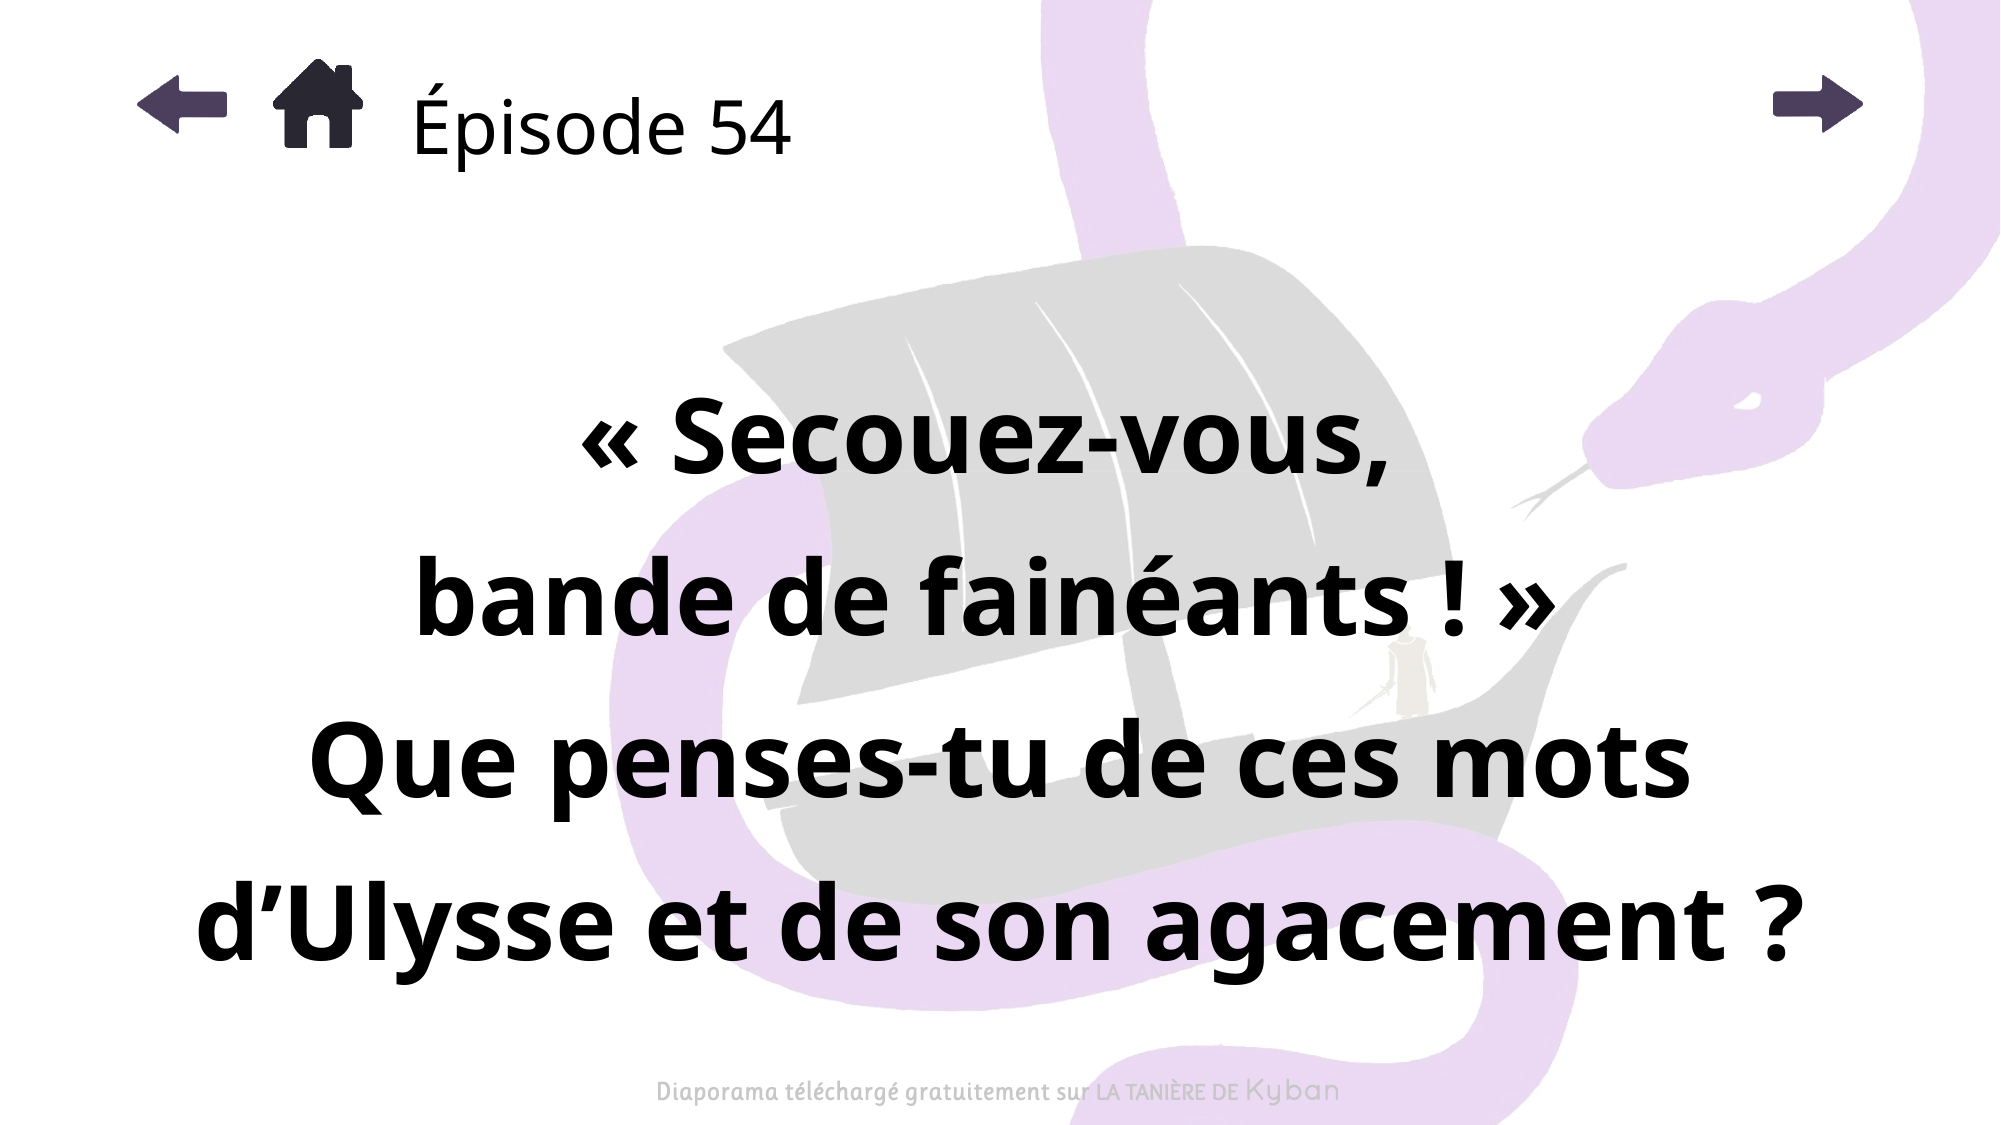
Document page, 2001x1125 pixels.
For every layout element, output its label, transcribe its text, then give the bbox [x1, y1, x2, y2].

title Épisode 54 [395, 59, 1863, 202]
list « Secouez-vous, bande de fainéants ! » Que penses-tu de ces mots d’Ulysse et de son agacement ? [137, 299, 1863, 1014]
picture [0, 0, 2001, 1125]
